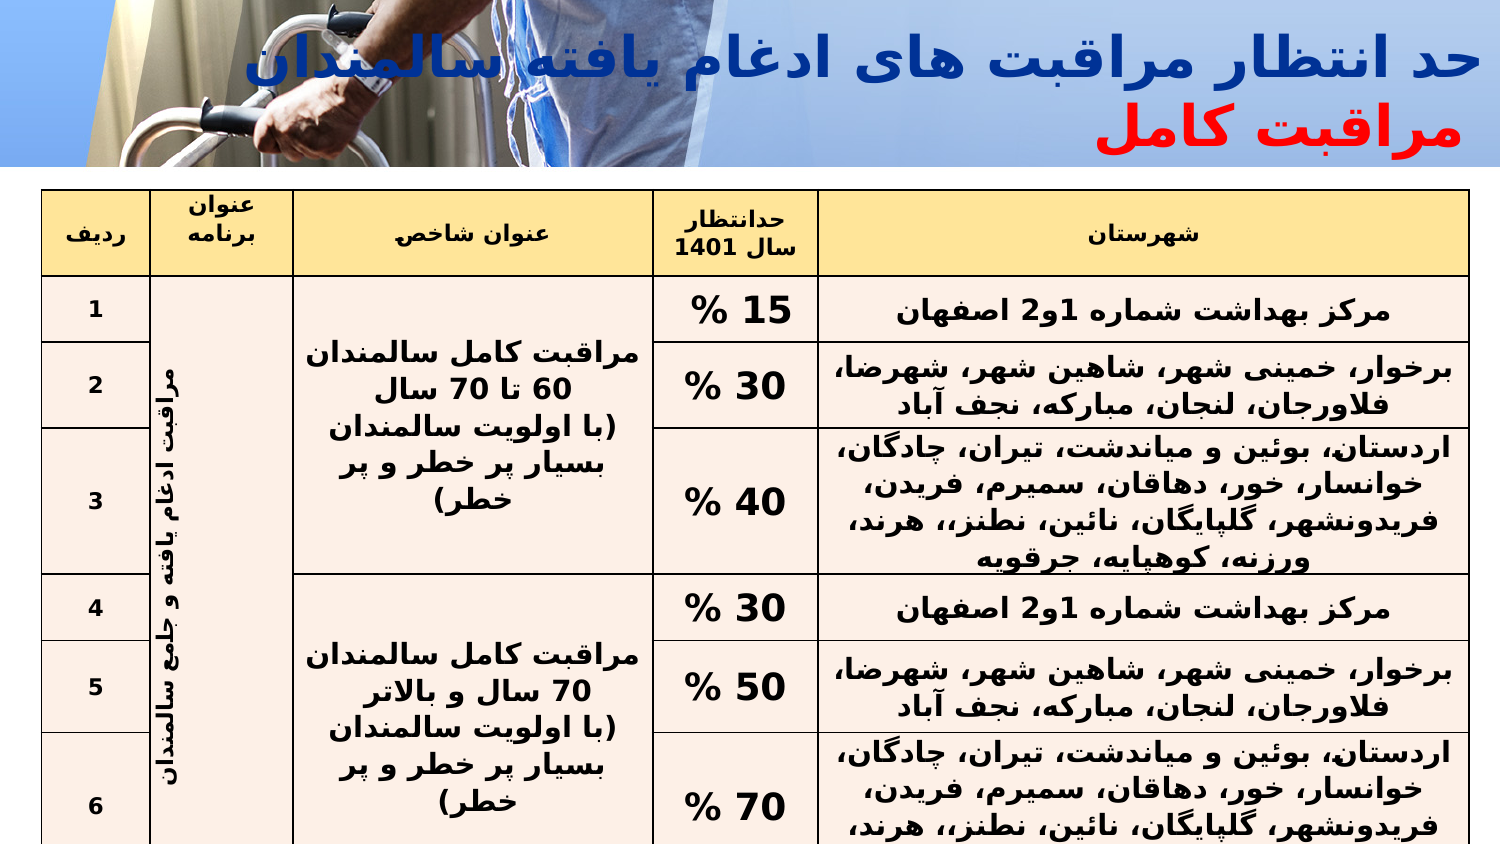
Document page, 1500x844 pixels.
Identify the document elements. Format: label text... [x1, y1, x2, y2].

table_cell مراقبت کامل سالمندان 60 تا 70 سال (با اولویت سالمندان بسیار پر خطر و پر خطر) [294, 277, 652, 573]
table_cell 30 % [654, 575, 817, 640]
table_cell 70 % [654, 733, 817, 844]
table_header شهرستان [819, 191, 1468, 275]
table_header عنوان برنامه [151, 191, 292, 275]
table_cell 1 [42, 277, 149, 341]
table_cell 3 [42, 429, 149, 573]
table_cell اردستان، بوئین و میاندشت، تیران، چادگان، خوانسار، خور، دهاقان، سمیرم، فریدن، فریدونشهر، گلپایگان، نائین، نطنز،، هرند، ورزنه، کوهپایه، جرقویه [819, 429, 1468, 573]
table_header حدانتظار سال 1401 [654, 191, 817, 275]
table_cell 30 % [654, 343, 817, 427]
table_cell 2 [42, 343, 149, 427]
table_cell اردستان، بوئین و میاندشت، تیران، چادگان، خوانسار، خور، دهاقان، سمیرم، فریدن، فریدونشهر، گلپایگان، نائین، نطنز،، هرند، ورزنه، کوهپایه، جرقویه [819, 733, 1468, 844]
table_cell برخوار، خمینی شهر، شاهین شهر، شهرضا، فلاورجان، لنجان، مبارکه، نجف آباد [819, 641, 1468, 732]
table_cell مرکز بهداشت شماره 1و2 اصفهان [819, 277, 1468, 341]
table_cell مراقبت کامل سالمندان 70 سال و بالاتر (با اولویت سالمندان بسیار پر خطر و پر خطر) [294, 575, 652, 844]
table_cell 50 % [654, 641, 817, 732]
table_cell 6 [42, 733, 149, 844]
picture [0, 0, 1500, 844]
table_cell 5 [42, 641, 149, 732]
table_header عنوان شاخص [294, 191, 652, 275]
table_cell 40 % [654, 429, 817, 573]
table_cell مراقبت ادغام یافته و جامع سالمندان [151, 277, 292, 844]
title حد انتظار مراقبت های ادغام یافته سالمندان مراقبت کامل [82, 12, 1500, 166]
table_cell 15 % [654, 277, 817, 341]
table_header ردیف [42, 191, 149, 275]
table_cell 4 [42, 575, 149, 640]
table_cell برخوار، خمینی شهر، شاهین شهر، شهرضا، فلاورجان، لنجان، مبارکه، نجف آباد [819, 343, 1468, 427]
table_cell مرکز بهداشت شماره 1و2 اصفهان [819, 575, 1468, 640]
